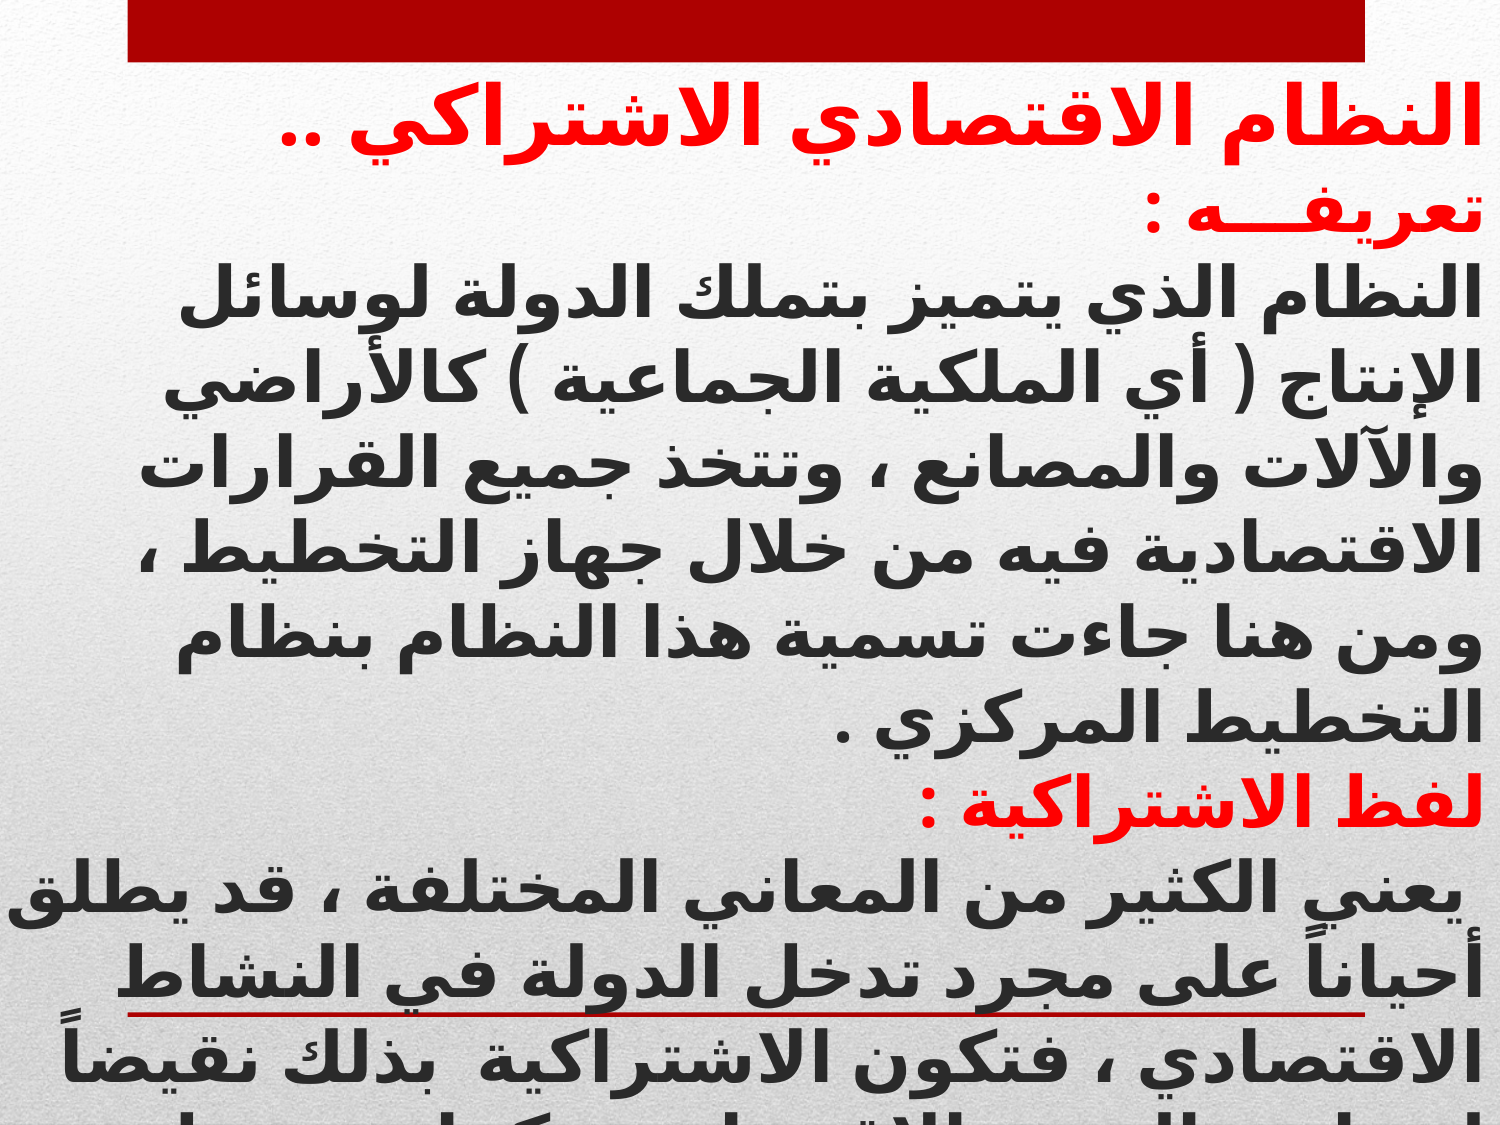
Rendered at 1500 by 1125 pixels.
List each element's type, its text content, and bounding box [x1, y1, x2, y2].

text_box النظام الاقتصادي الاشتراكي .. تعريفـــه : النظام الذي يتميز بتملك الدولة لوسائل الإنتاج ( أي الملكية الجماعية ) كالأراضي والآلات والمصانع ، وتتخذ جميع القرارات الاقتصادية فيه من خلال جهاز التخطيط ، ومن هنا جاءت تسمية هذا النظام بنظام التخطيط المركزي . لفظ الاشتراكية : يعني الكثير من المعاني المختلفة ، قد يطلق أحياناً على مجرد تدخل الدولة في النشاط الاقتصادي ، فتكون الاشتراكية بذلك نقيضاً لسياسة الحرية الاقتصادية ، كما يستعمل أحياناً للدلالة على تدخل الدولة من أجل تحسين حالة العمال والطبقات الفقيرة في المجتمع . [0, 54, 1500, 1125]
